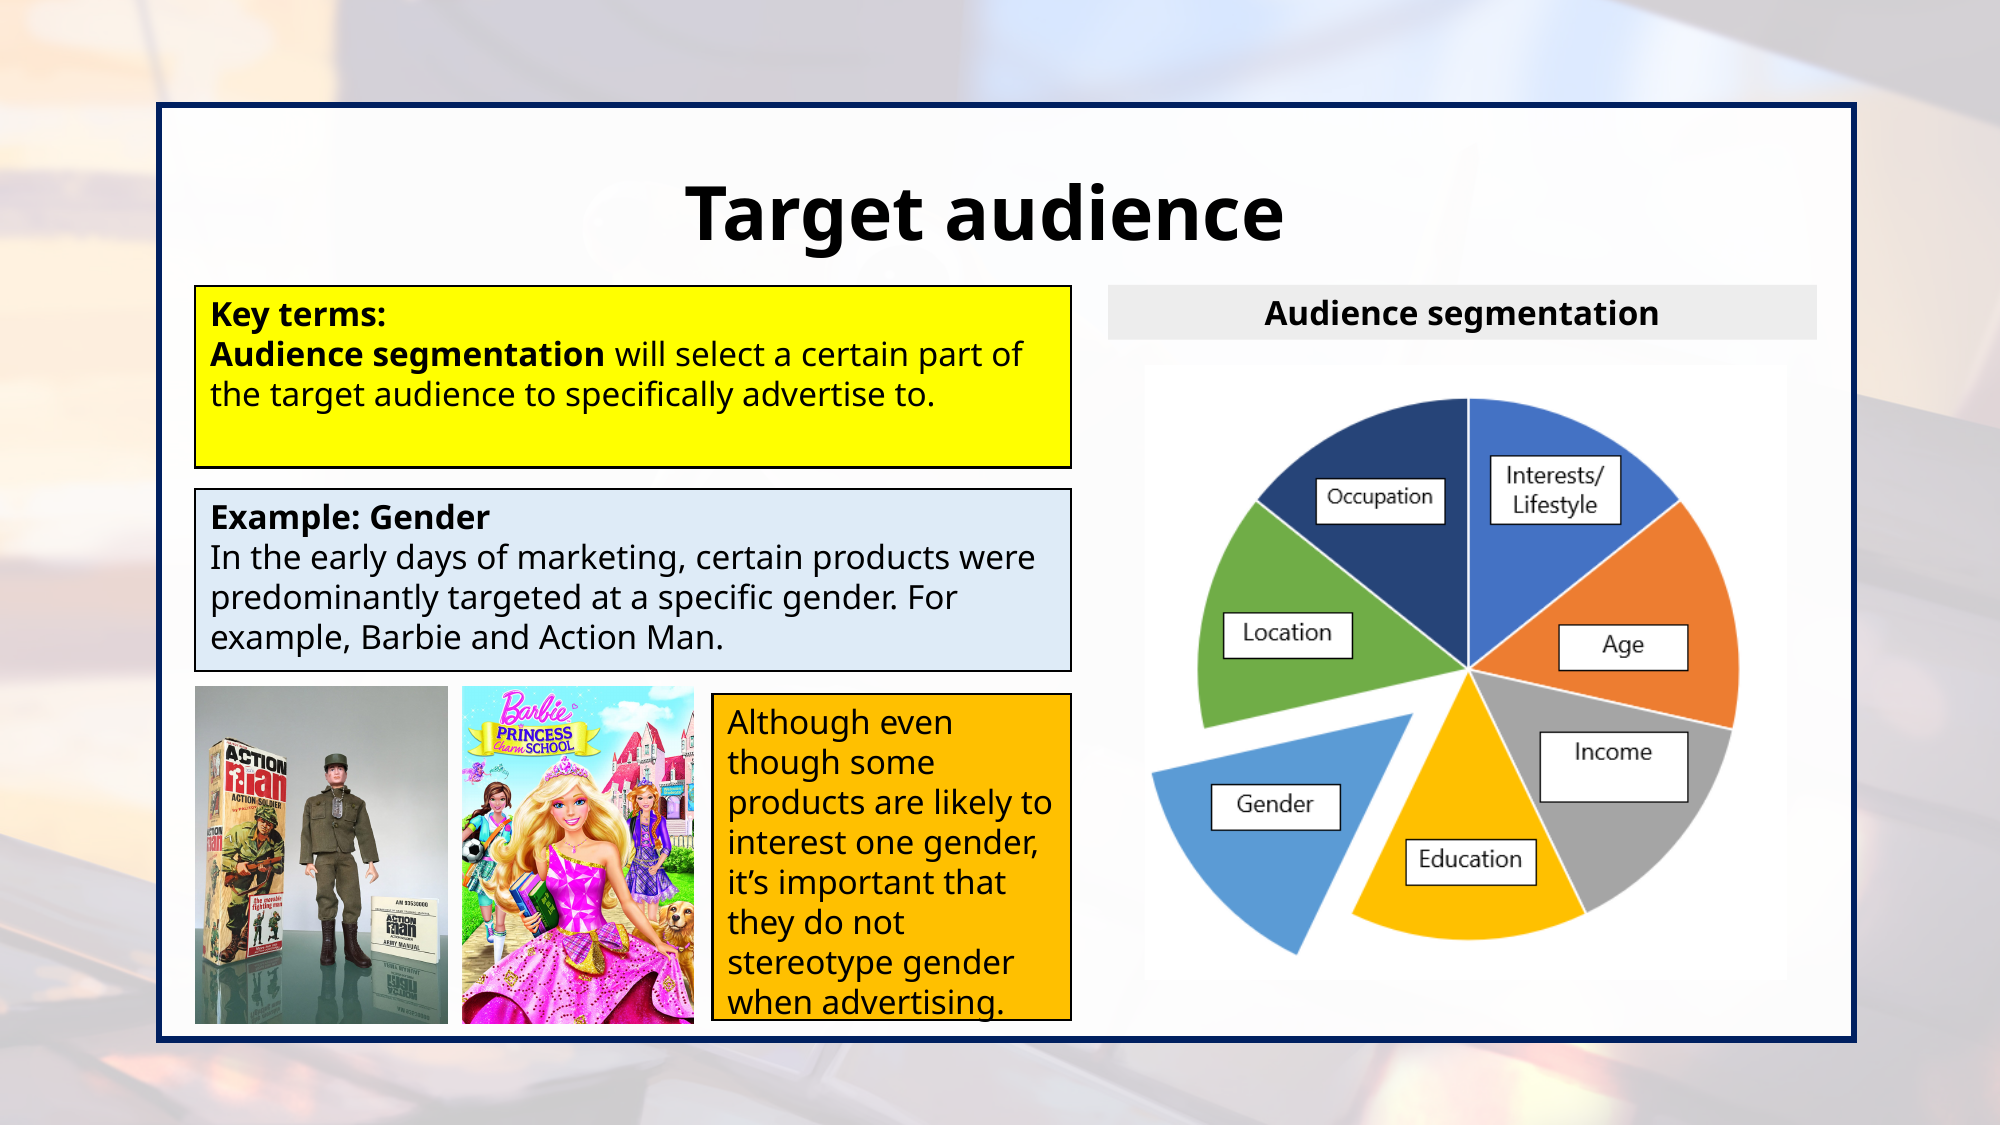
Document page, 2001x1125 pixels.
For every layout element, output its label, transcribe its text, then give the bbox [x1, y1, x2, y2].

picture [1144, 365, 1788, 980]
text_box Audience segmentation [1108, 284, 1817, 340]
picture [195, 686, 449, 1024]
text_box Although even though some products are likely to interest one gender, it’s important that they do not stereotype gender when advertising. [711, 693, 1072, 1021]
text_box Target audience [195, 158, 1776, 264]
picture [462, 686, 694, 1024]
text_box [158, 104, 1855, 1041]
text_box Key terms: Audience segmentation will select a certain part of the target audience to specifically advertise to. [194, 285, 1072, 469]
text_box Example: Gender In the early days of marketing, certain products were predominantly targeted at a specific gender. For example, Barbie and Action Man. [194, 488, 1072, 672]
